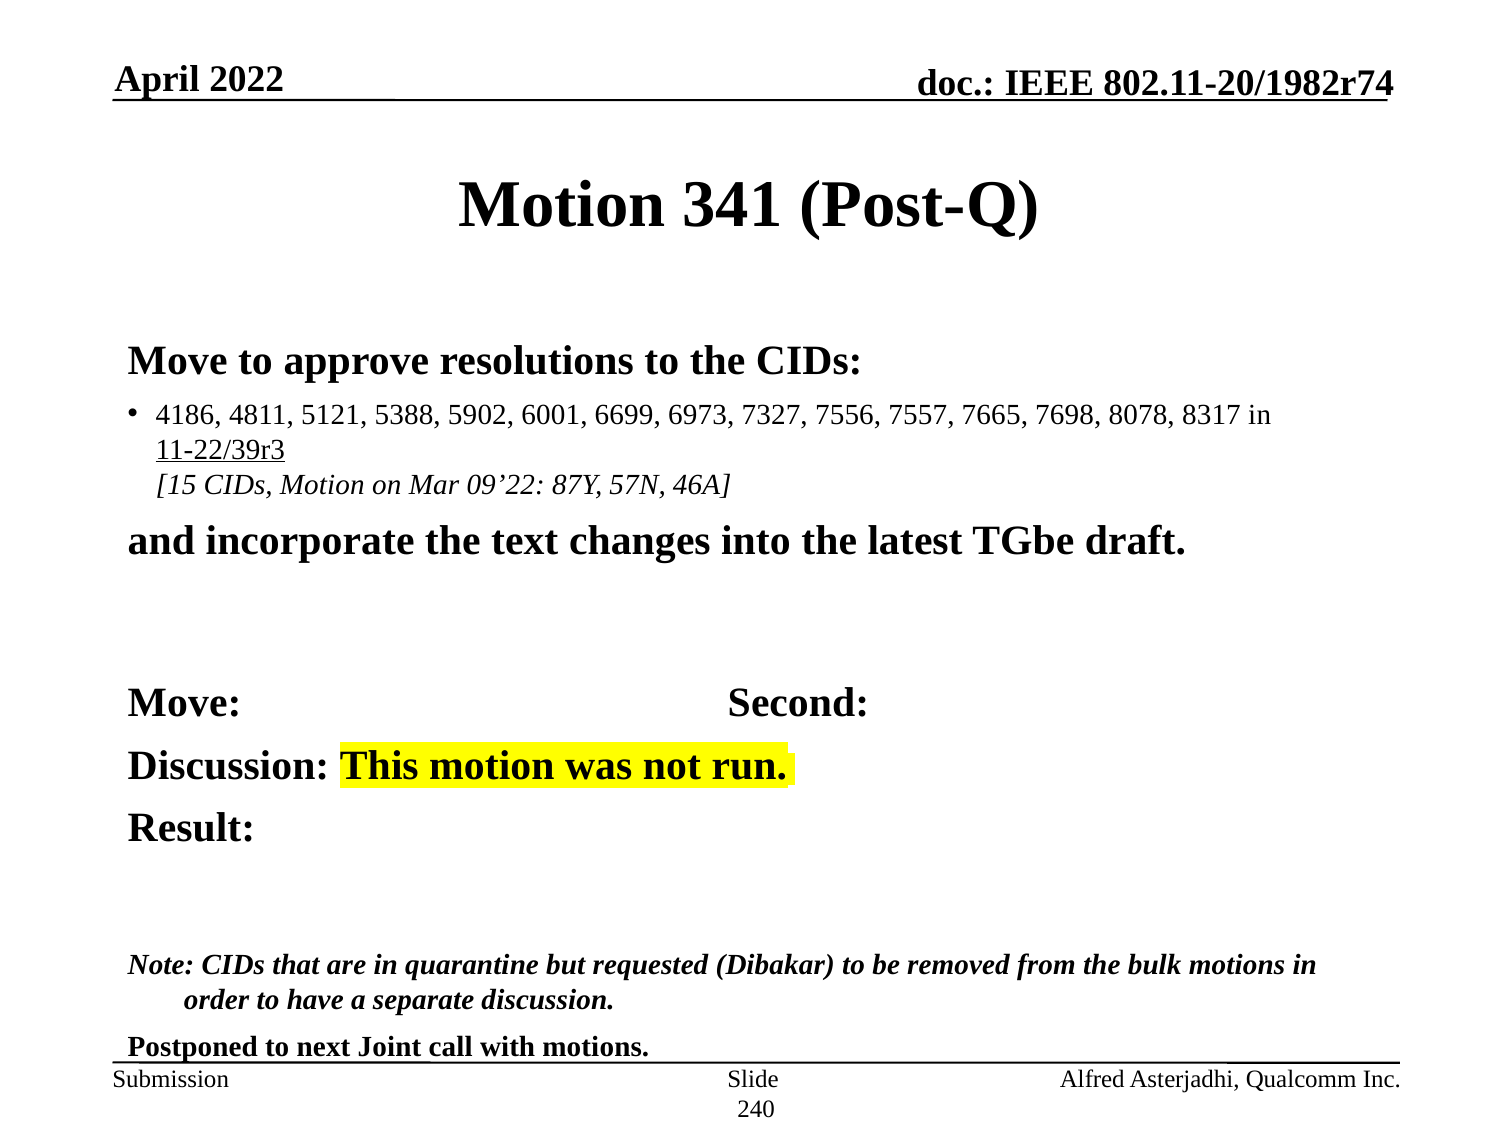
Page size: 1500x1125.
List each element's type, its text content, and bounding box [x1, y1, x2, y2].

list Move to approve resolutions to the CIDs: 4186, 4811, 5121, 5388, 5902, 6001, 6699, 6973, 7327, 7556, 7557, 7665, 7698, 8078, 8317 in 11-22/39r3 [15 CIDs, Motion on Mar 09’22: 87Y, 57N, 46A] and incorporate the text changes into the latest TGbe draft. Move: Second: Discussion: This motion was not run. Result: Note: CIDs that are in quarantine but requested (Dibakar) to be removed from the bulk motions in order to have a separate discussion. Postponed to next Joint call with motions. [112, 324, 1388, 1000]
footer Alfred Asterjadhi, Qualcomm Inc. [878, 1061, 1402, 1093]
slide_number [114, 54, 423, 100]
slide_number Slide 240 [712, 1061, 800, 1123]
title Motion 341 (Post-Q) [112, 112, 1388, 288]
